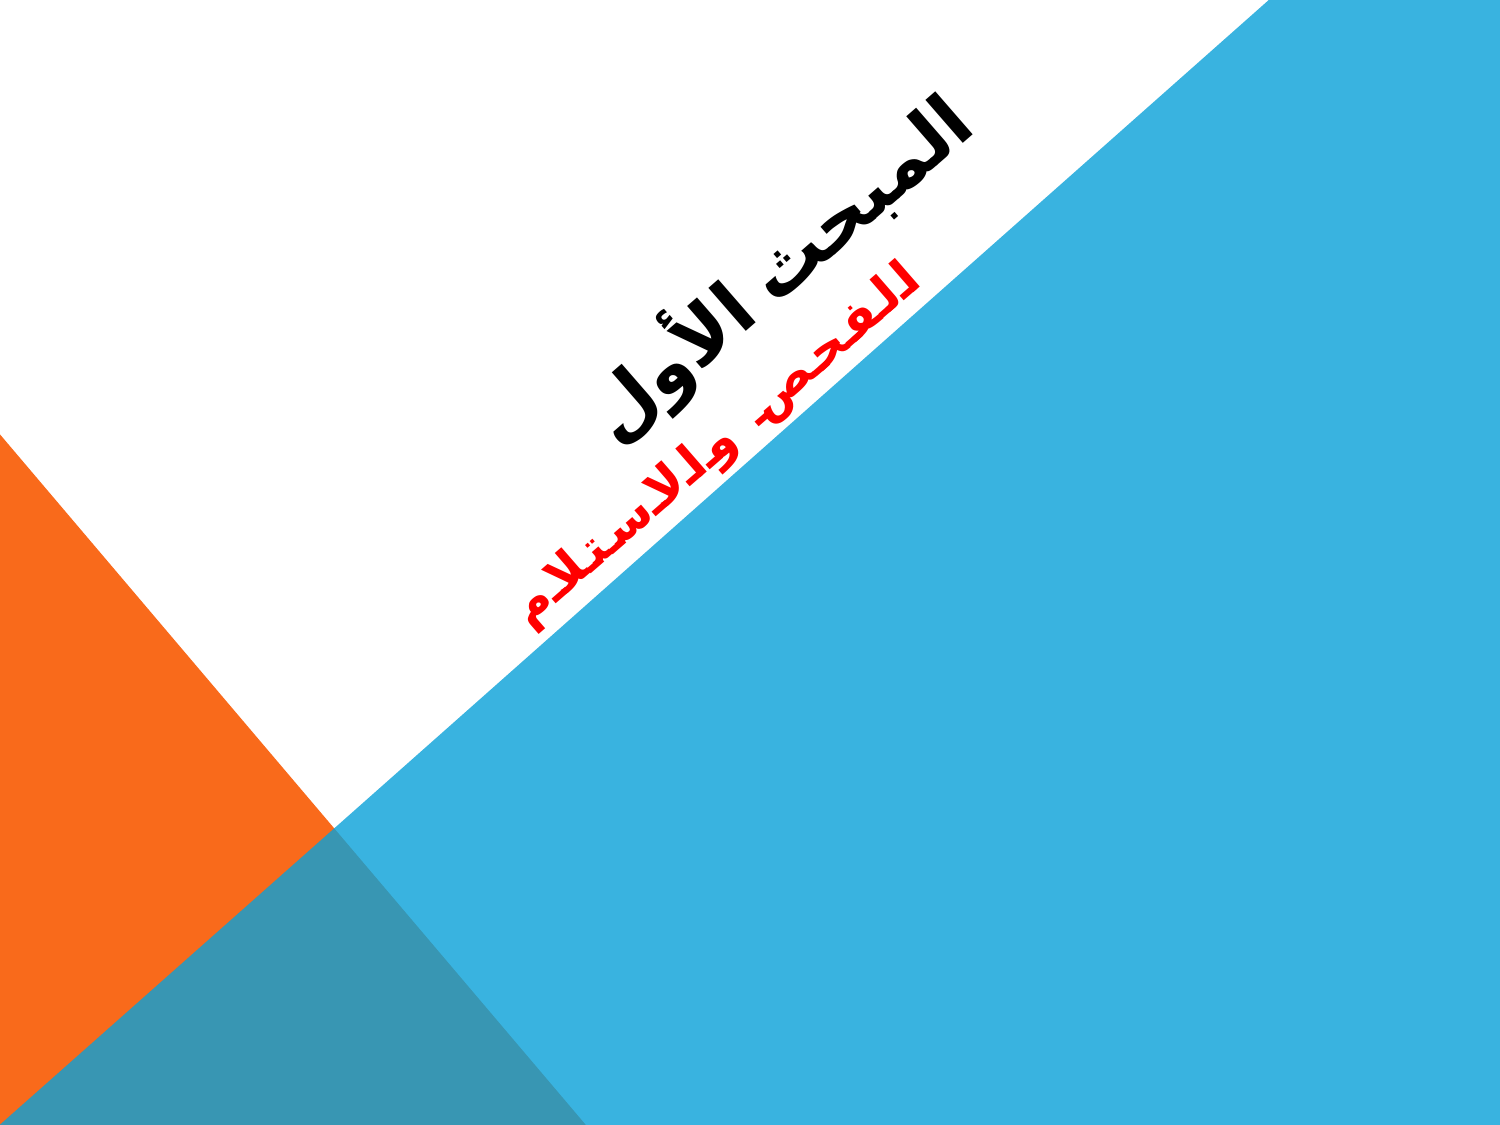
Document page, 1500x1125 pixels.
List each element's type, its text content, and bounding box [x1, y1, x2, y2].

title المبحث الأول [171, 0, 1001, 741]
subtitle الفحص والاستلام [289, 66, 1131, 808]
